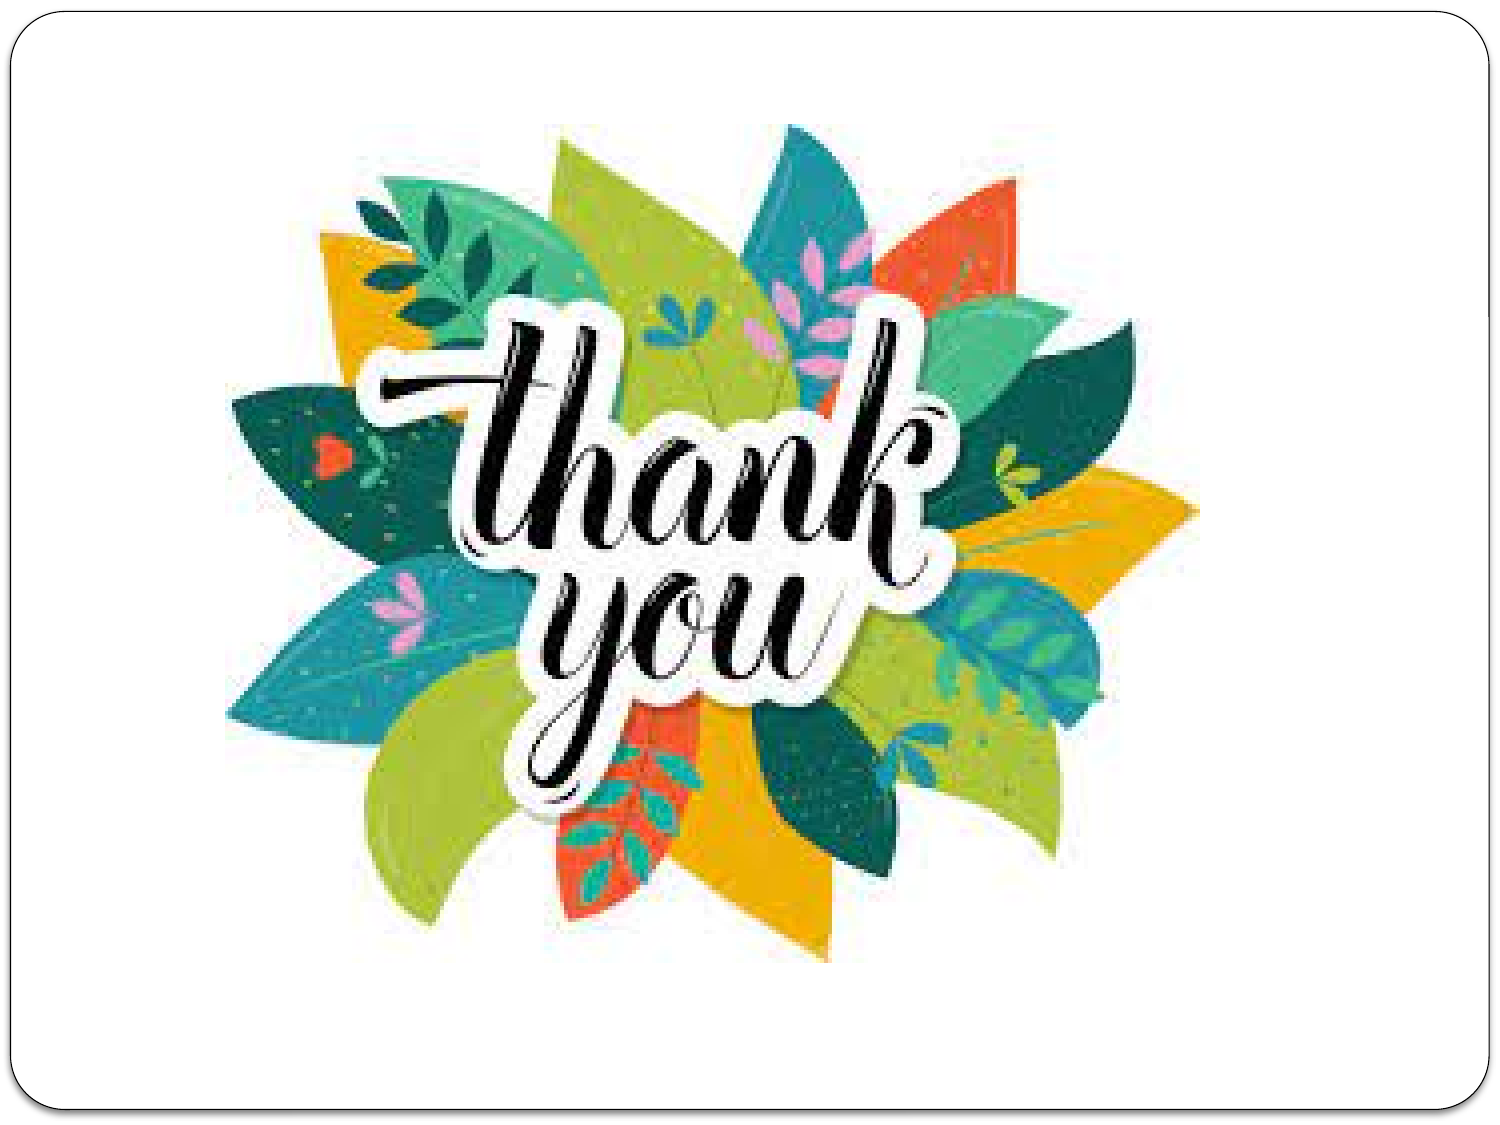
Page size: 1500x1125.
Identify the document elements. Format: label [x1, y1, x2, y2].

list [224, 124, 1201, 963]
